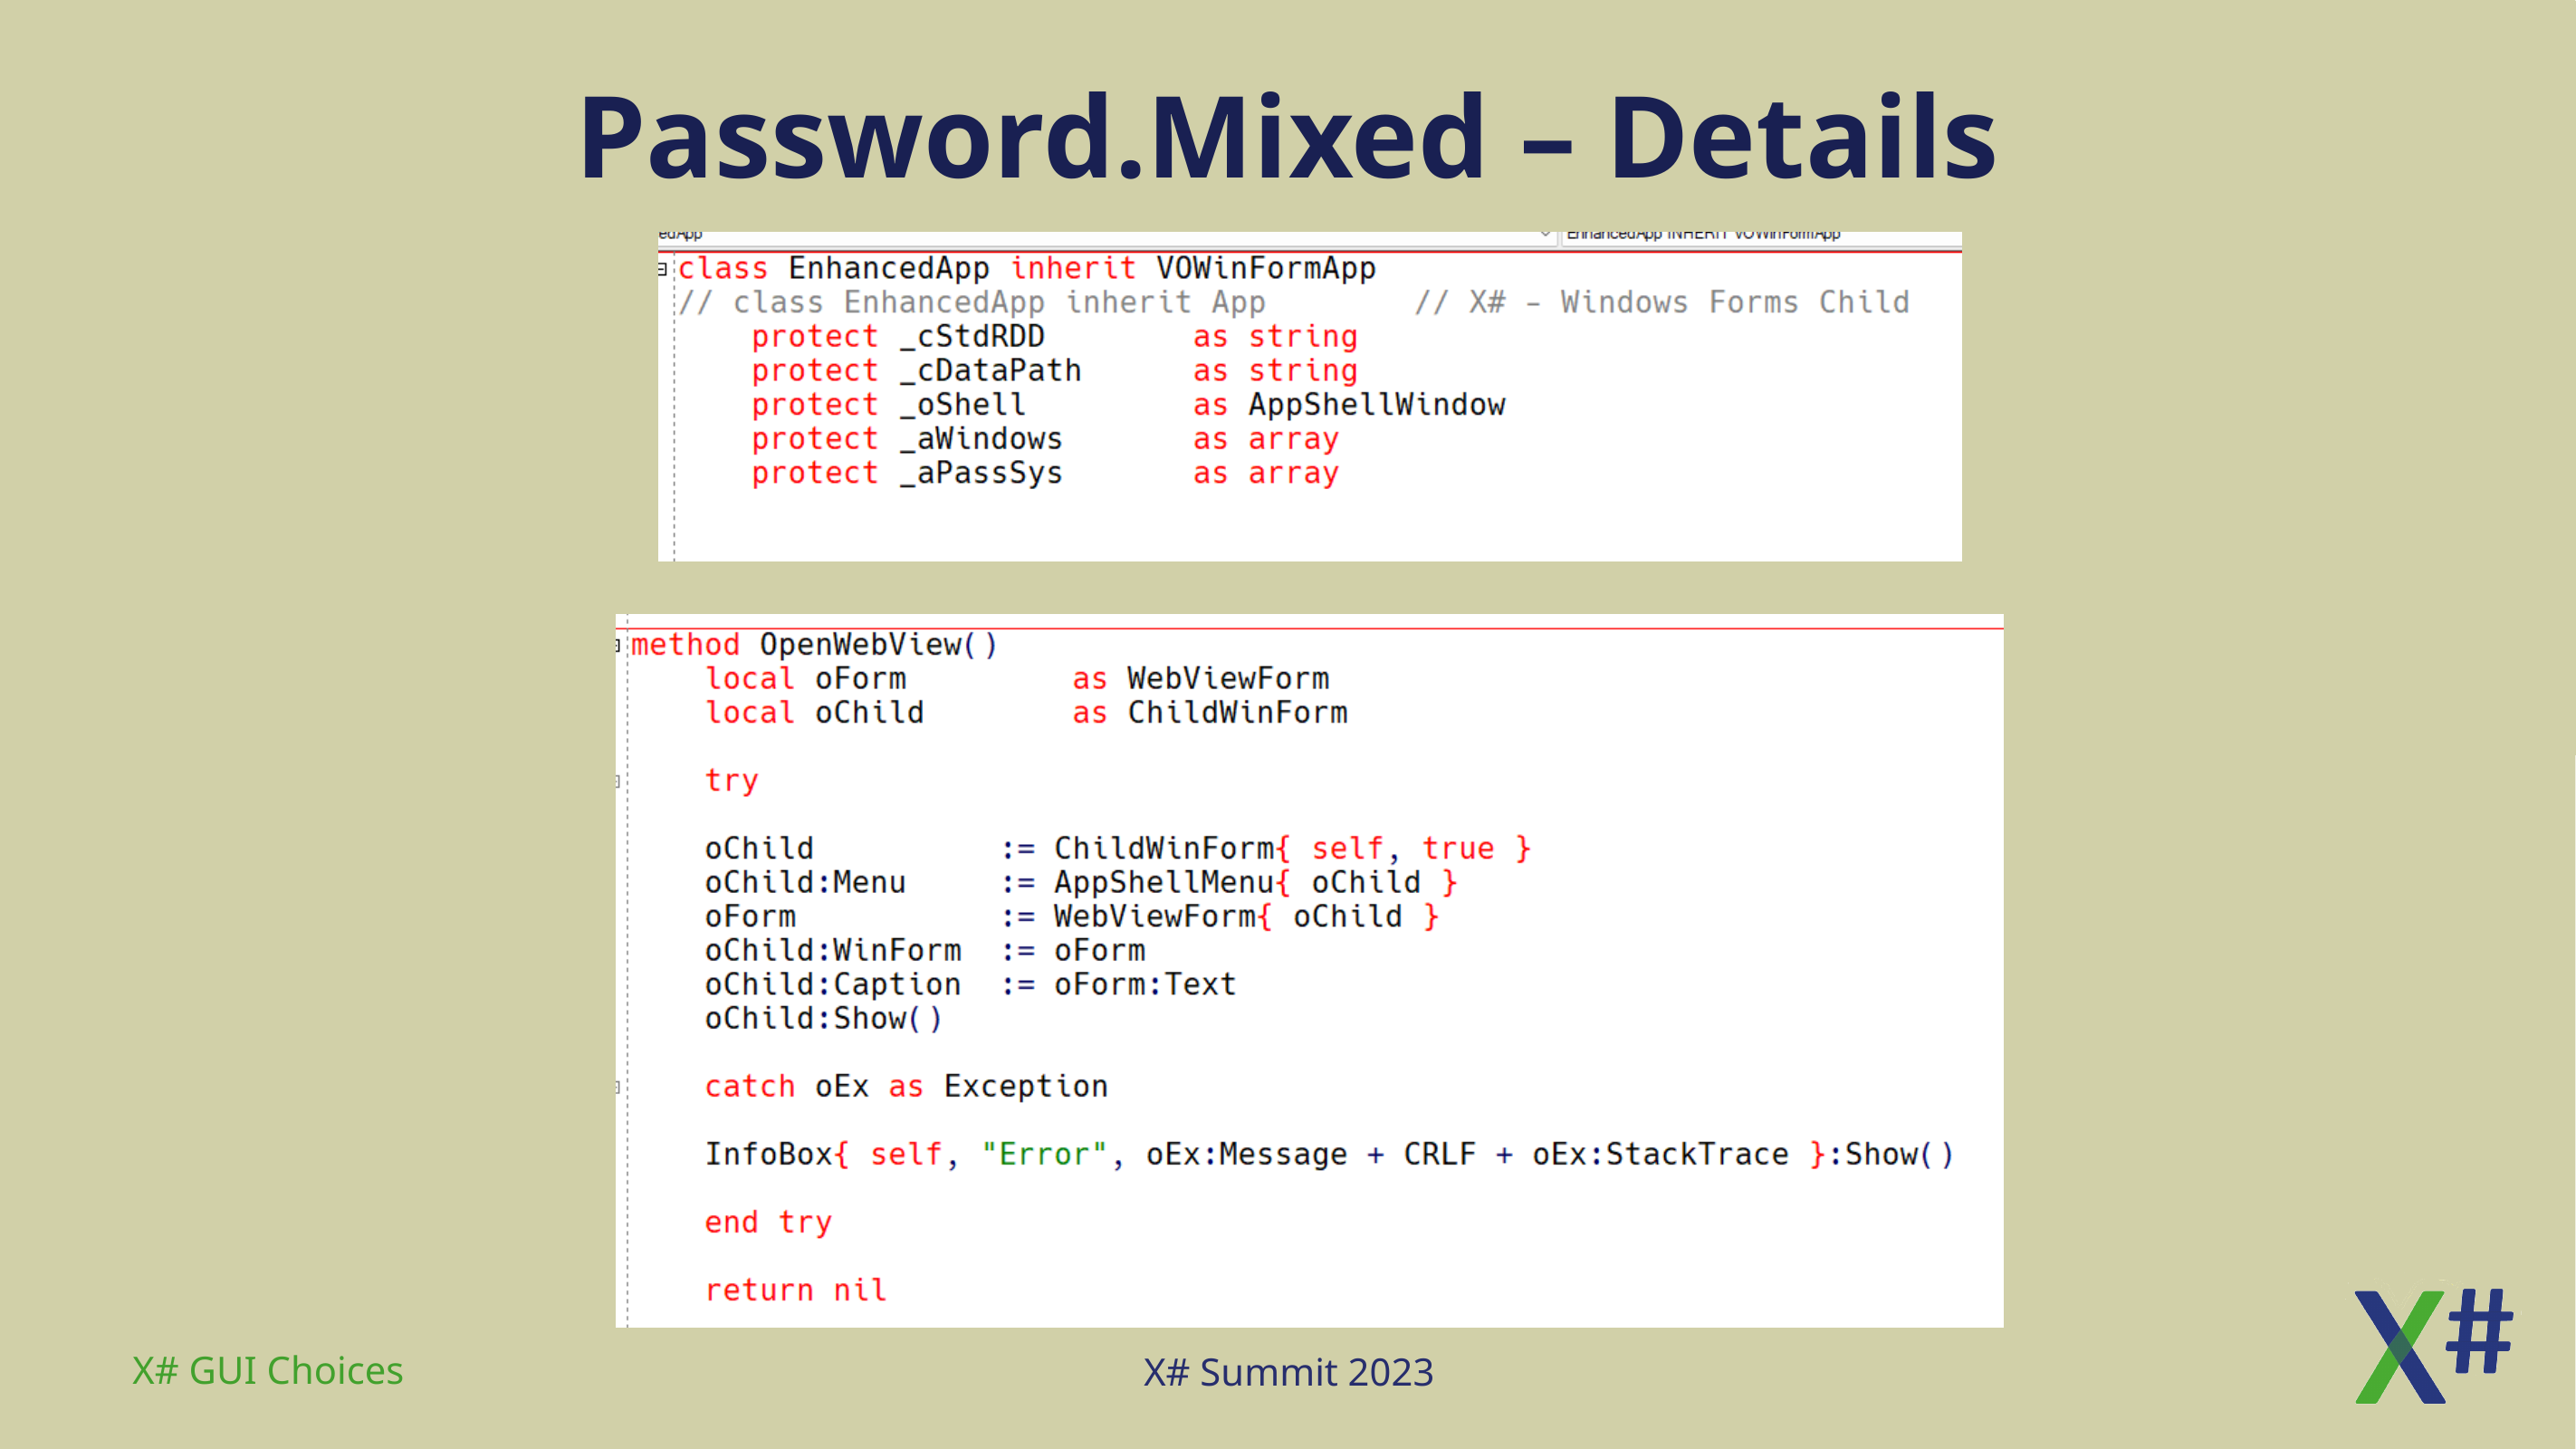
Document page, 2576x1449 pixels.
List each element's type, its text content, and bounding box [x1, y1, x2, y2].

picture [657, 232, 1962, 561]
title Password.Mixed – Details [129, 58, 2447, 211]
picture [2335, 1267, 2536, 1425]
picture [615, 613, 2005, 1328]
